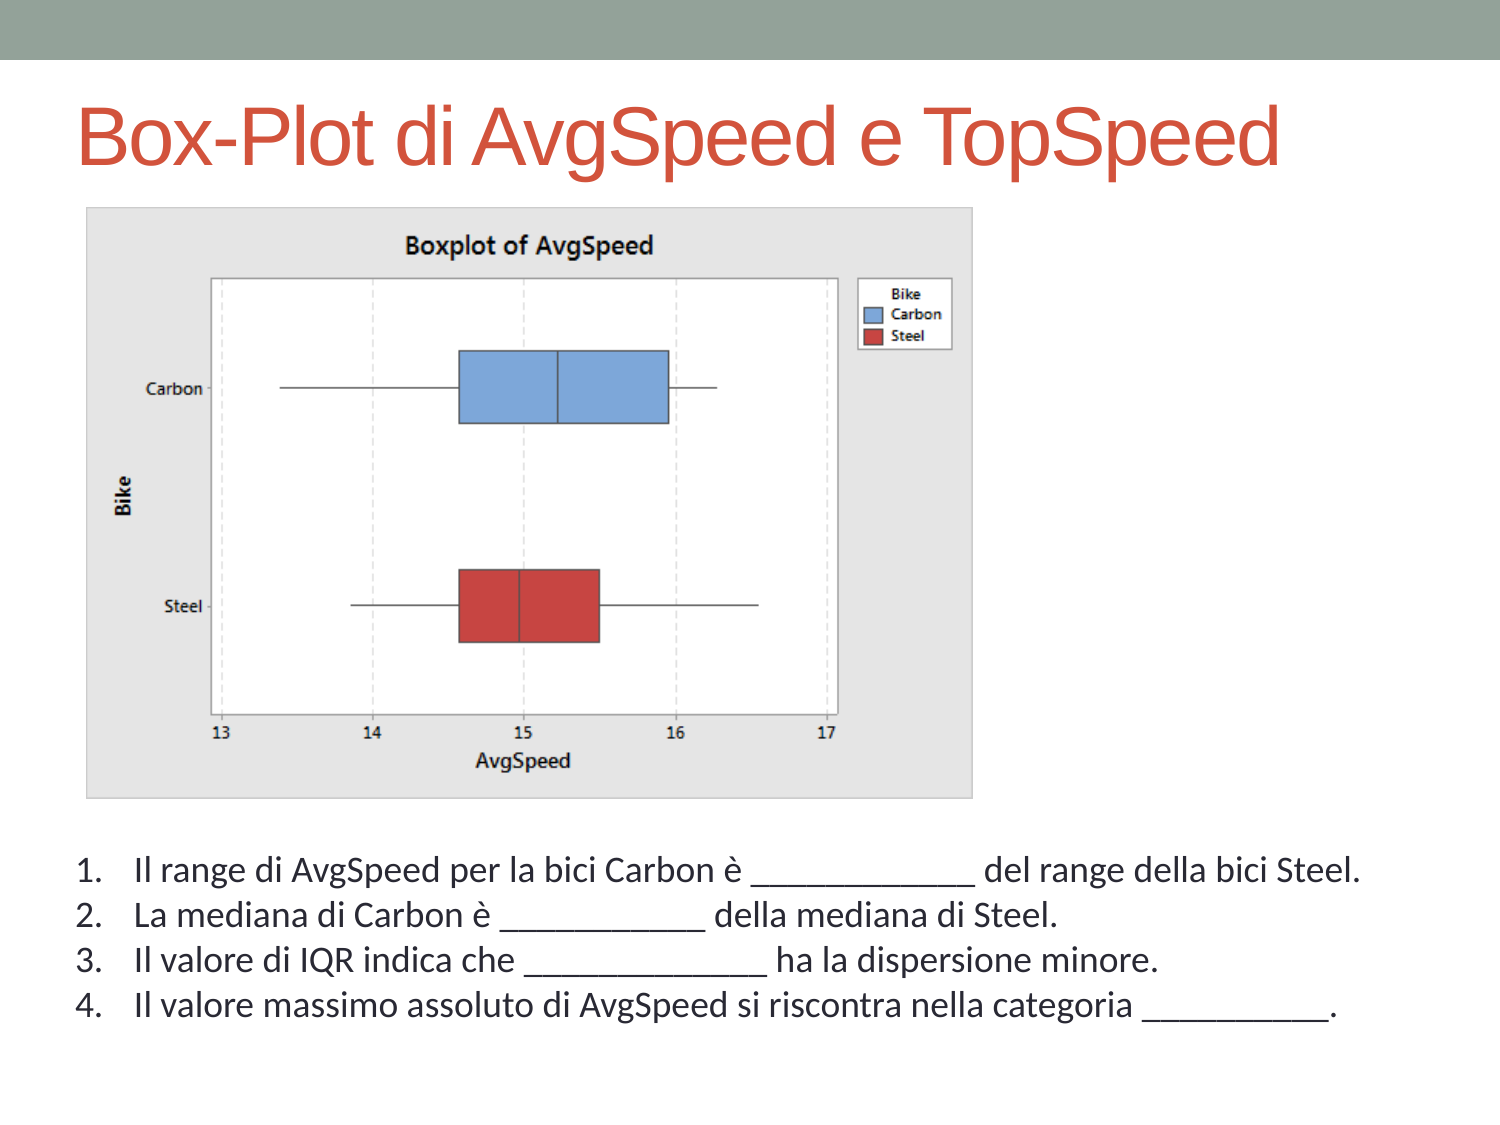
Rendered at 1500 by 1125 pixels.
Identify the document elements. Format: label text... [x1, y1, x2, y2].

text_box Il range di AvgSpeed per la bici Carbon è ____________ del range della bici Steel. La mediana di Carbon è ___________ della mediana di Steel. Il valore di IQR indica che _____________ ha la dispersione minore. Il valore massimo assoluto di AvgSpeed si riscontra nella categoria __________. [60, 837, 1444, 1033]
picture [85, 207, 973, 799]
title Box-Plot di AvgSpeed e TopSpeed [60, 58, 1411, 206]
